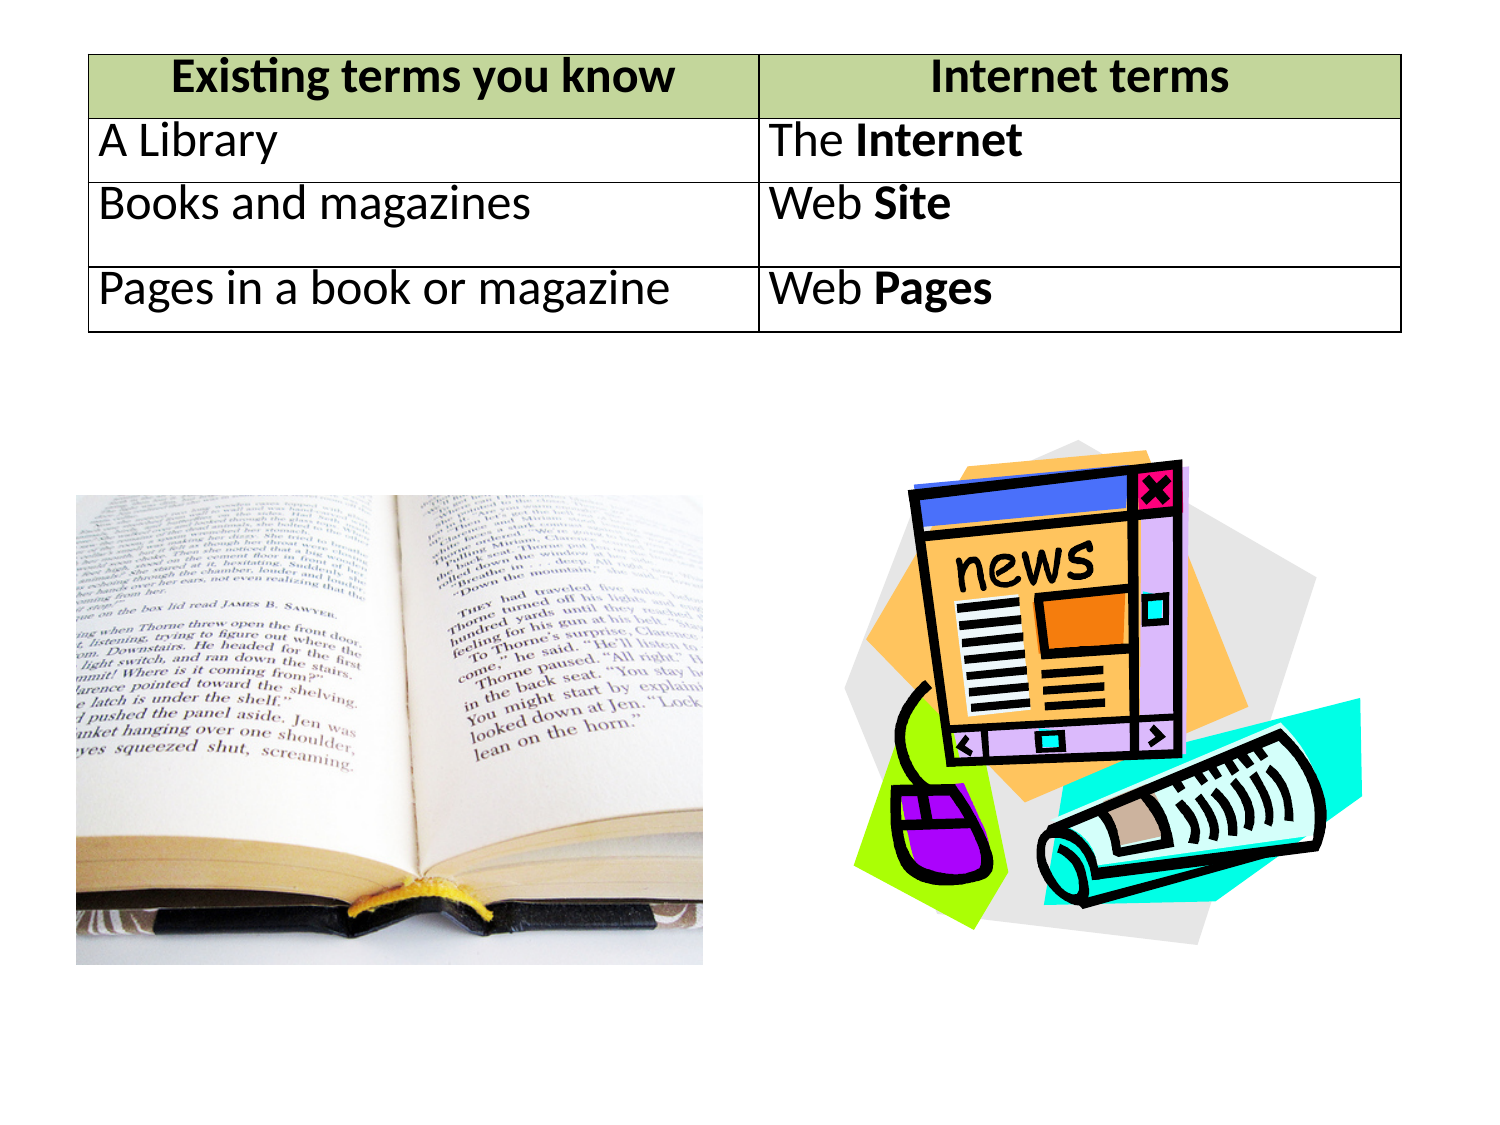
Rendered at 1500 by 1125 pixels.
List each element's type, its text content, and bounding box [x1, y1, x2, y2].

table_header Existing terms you know [89, 55, 758, 118]
table_cell Pages in a book or magazine [89, 268, 758, 331]
picture [844, 432, 1370, 953]
table_cell Books and magazines [89, 183, 758, 266]
table_cell A Library [89, 119, 758, 182]
table_cell Web Pages [760, 268, 1400, 331]
table_header Internet terms [760, 55, 1400, 118]
table_cell Web Site [760, 183, 1400, 266]
table_cell The Internet [760, 119, 1400, 182]
picture [76, 494, 703, 965]
